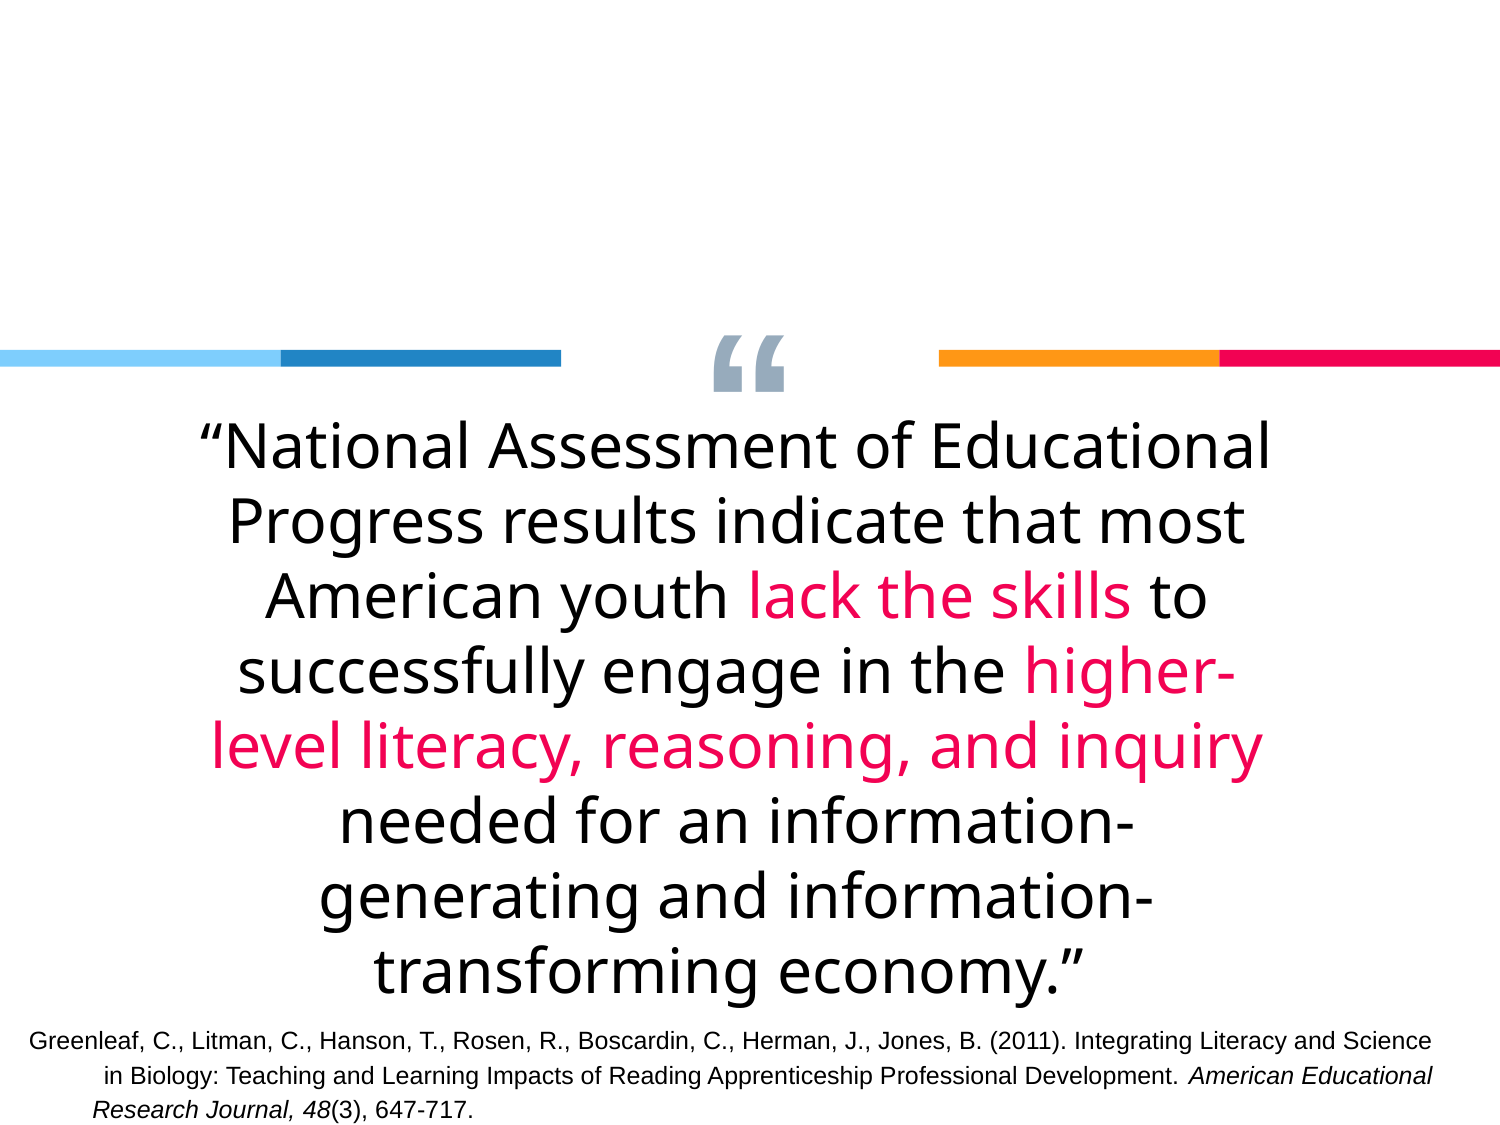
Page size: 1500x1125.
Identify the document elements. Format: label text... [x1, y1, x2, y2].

list “National Assessment of Educational Progress results indicate that most American youth lack the skills to successfully engage in the higher-level literacy, reasoning, and inquiry needed for an information-generating and information-transforming economy.” [163, 391, 1312, 952]
text_box Greenleaf, C., Litman, C., Hanson, T., Rosen, R., Boscardin, C., Herman, J., Jones, B. (2011). Integrating Literacy and Science in Biology: Teaching and Learning Impacts of Reading Apprenticeship Professional Development. American Educational Research Journal, 48(3), 647-717. [13, 1005, 1462, 1125]
